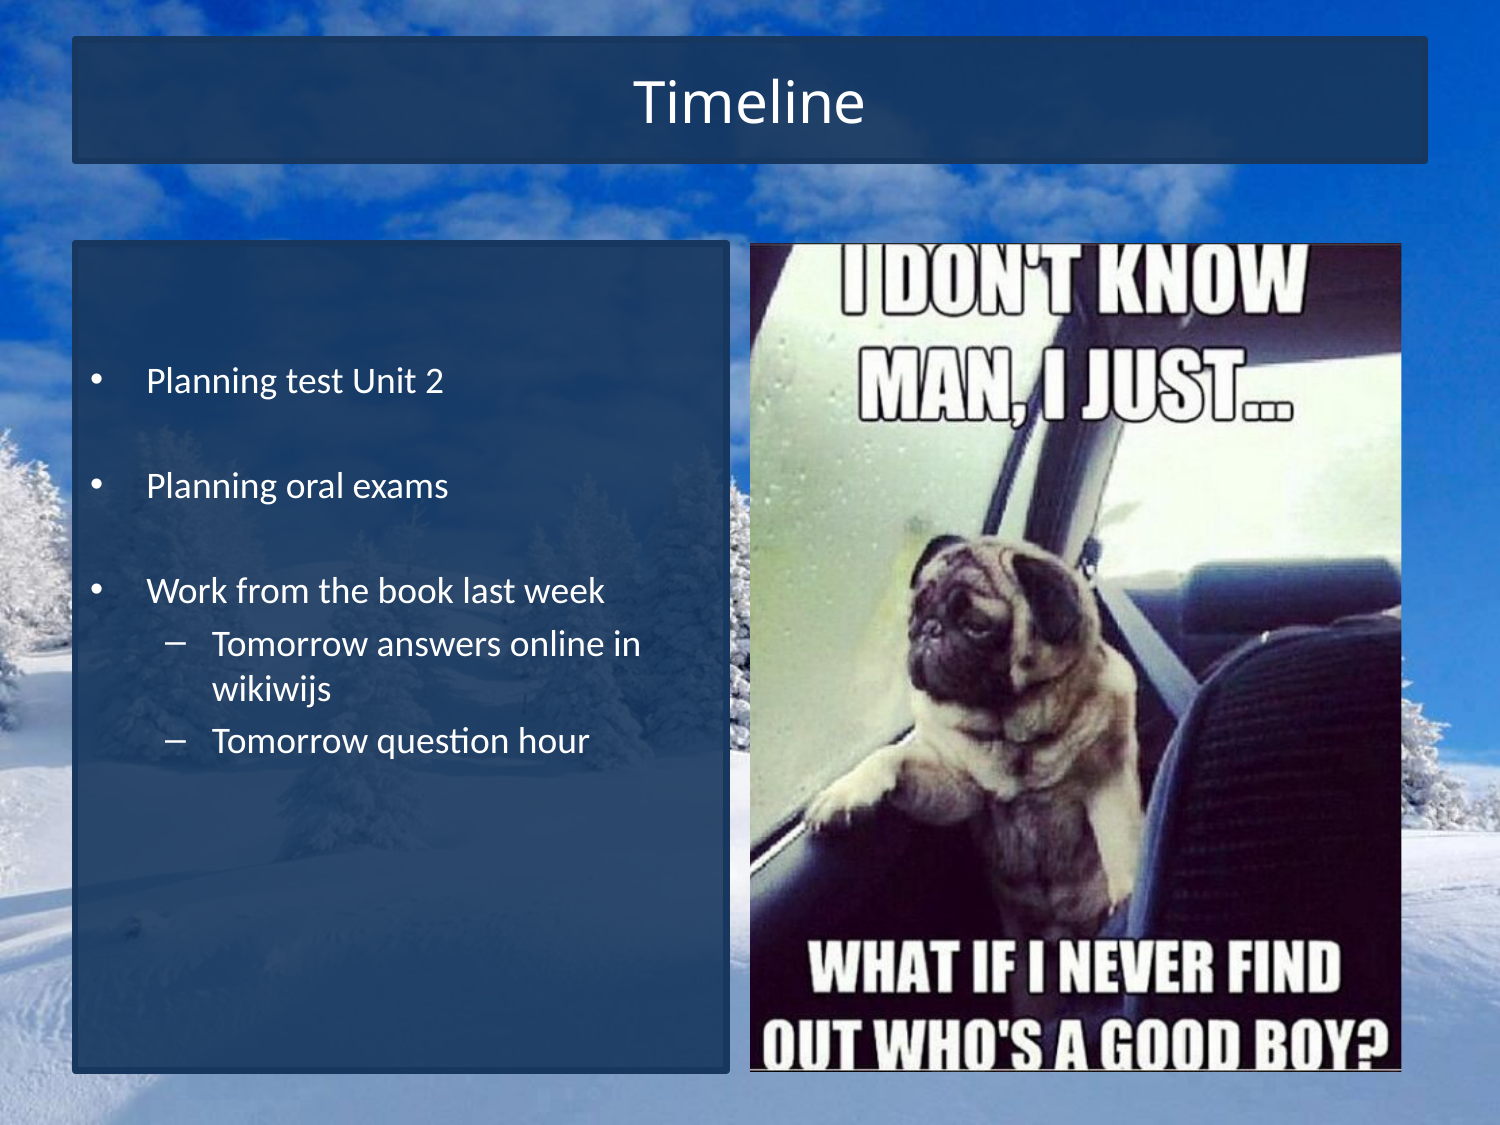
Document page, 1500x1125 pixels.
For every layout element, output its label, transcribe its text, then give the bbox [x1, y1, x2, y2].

title Timeline [72, 36, 1428, 164]
list Planning test Unit 2 Planning oral exams Work from the book last week Tomorrow answers online in wikiwijs Tomorrow question hour [72, 240, 730, 1074]
picture [0, 0, 1500, 1125]
